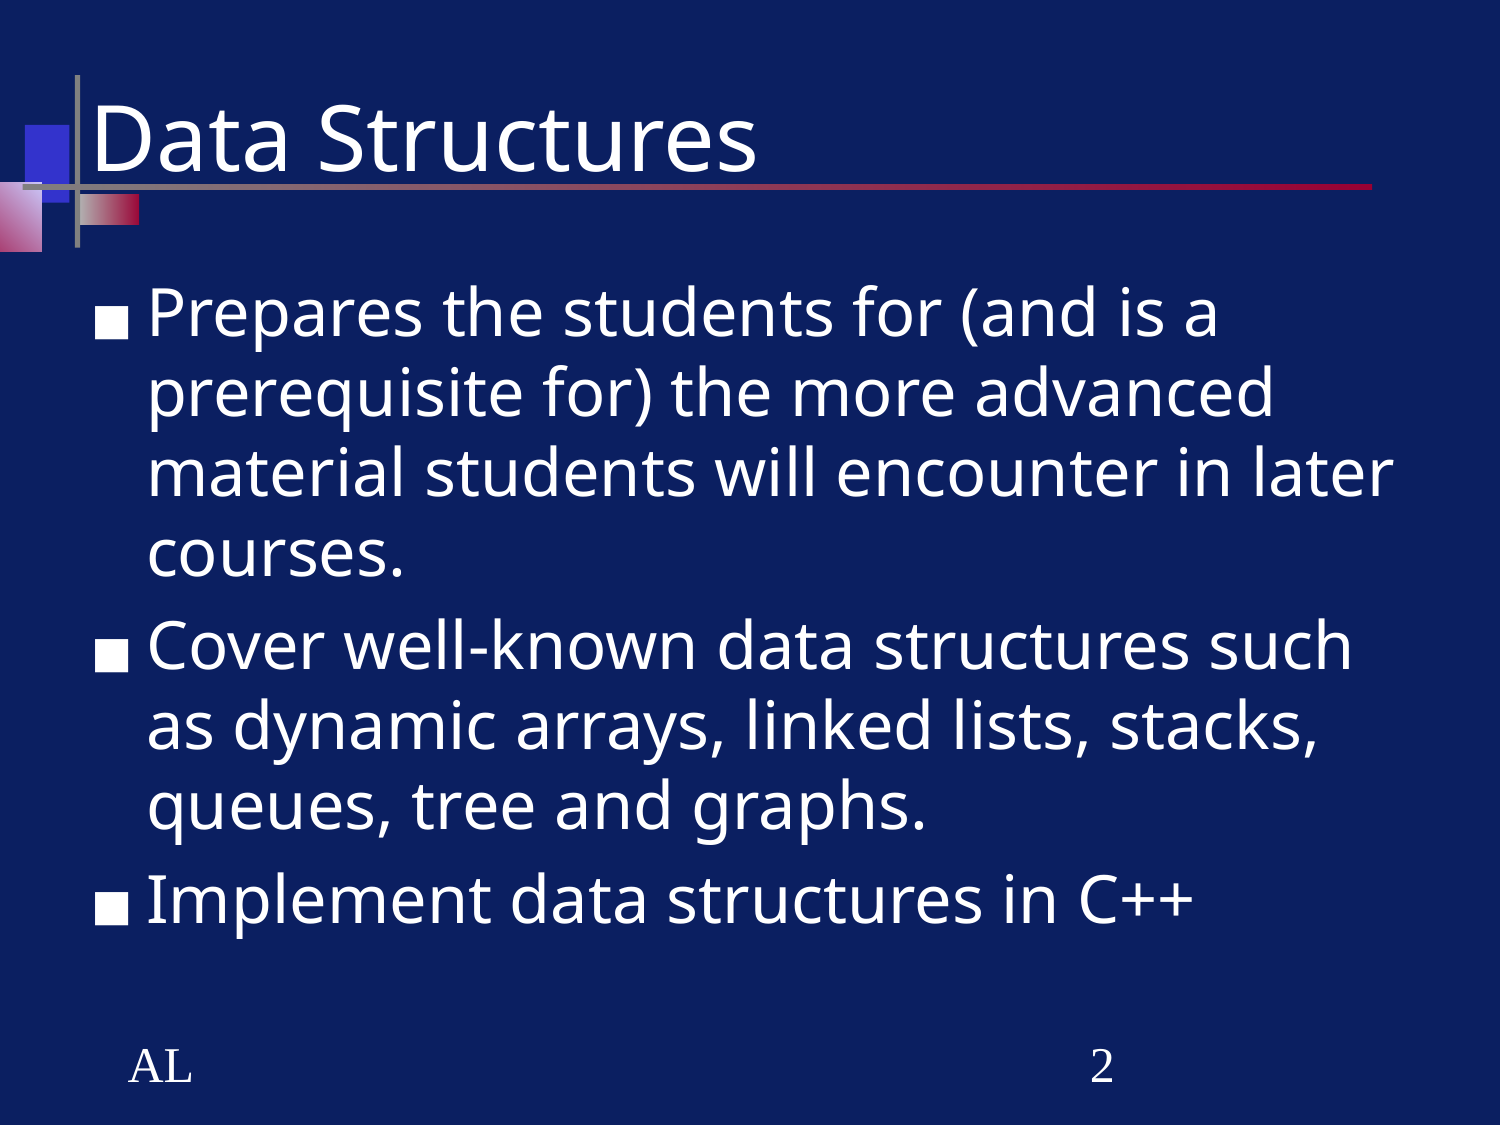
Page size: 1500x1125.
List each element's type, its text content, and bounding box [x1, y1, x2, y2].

list Prepares the students for (and is a prerequisite for) the more advanced material students will encounter in later courses. Cover well-known data structures such as dynamic arrays, linked lists, stacks, queues, tree and graphs. Implement data structures in C++ [74, 262, 1425, 1013]
title Data Structures [74, 59, 1425, 210]
slide_number ‹#› [1074, 1025, 1388, 1100]
slide_number AL [112, 1025, 425, 1100]
